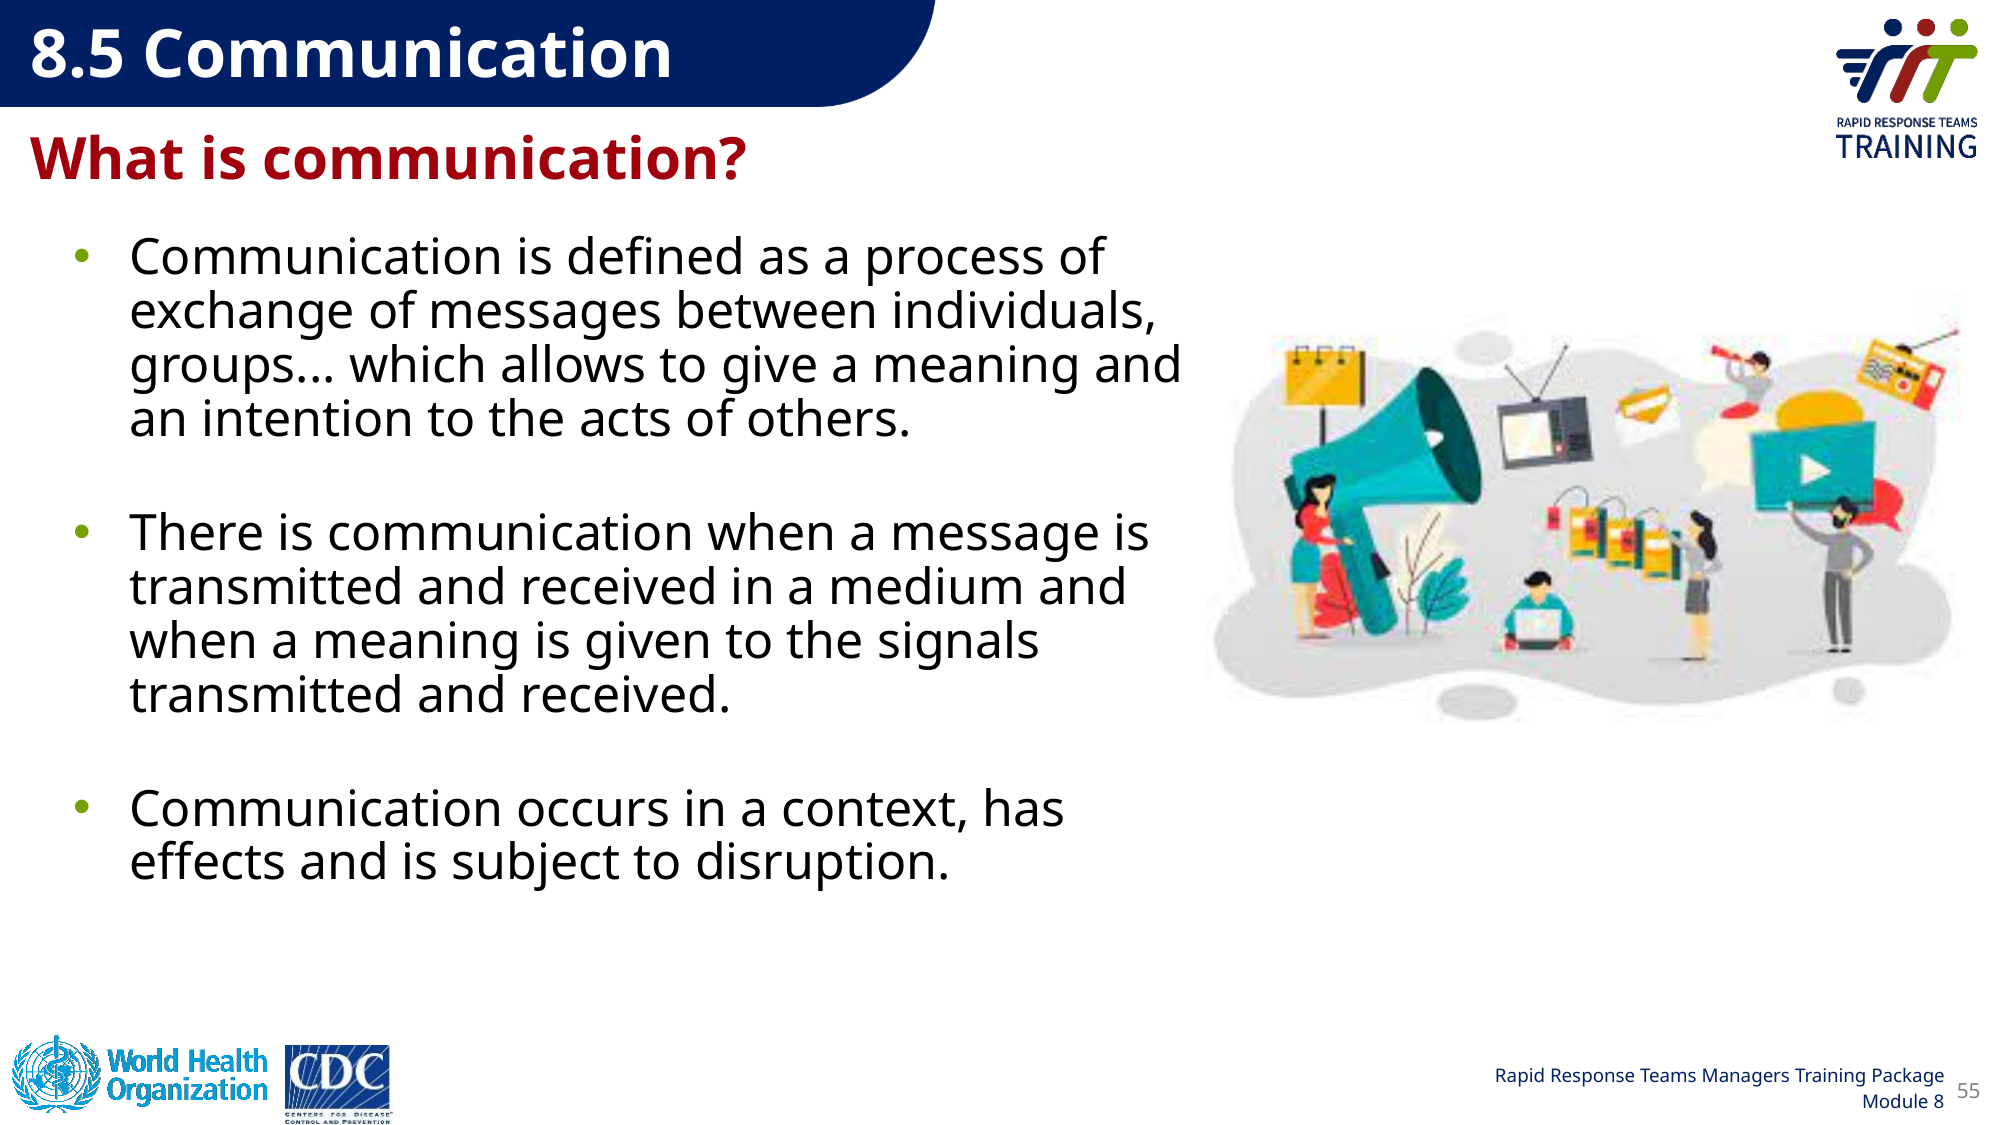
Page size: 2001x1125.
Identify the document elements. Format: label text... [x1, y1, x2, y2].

picture [1835, 19, 1978, 167]
picture [43, 1088, 54, 1094]
picture [285, 1045, 393, 1124]
picture [50, 1109, 62, 1113]
picture [0, 0, 936, 107]
picture [38, 1092, 54, 1100]
picture [12, 1084, 46, 1113]
list 8.5 Communication [22, 0, 1535, 99]
title What is communication? [22, 111, 1824, 210]
picture [1185, 293, 1982, 751]
picture [28, 1054, 36, 1077]
picture [34, 1058, 41, 1077]
picture [46, 1056, 54, 1061]
list Communication is defined as a process of exchange of messages between individuals, groups... which allows to give a meaning and an intention to the acts of others. There is communication when a message is transmitted and received in a medium and when a meaning is given to the signals transmitted and received. Communication occurs in a context, has effects and is subject to disruption. [62, 223, 1241, 988]
picture [38, 1044, 53, 1052]
picture [12, 1035, 53, 1067]
slide_number 55 [1937, 1070, 2000, 1124]
picture [36, 1035, 267, 1113]
